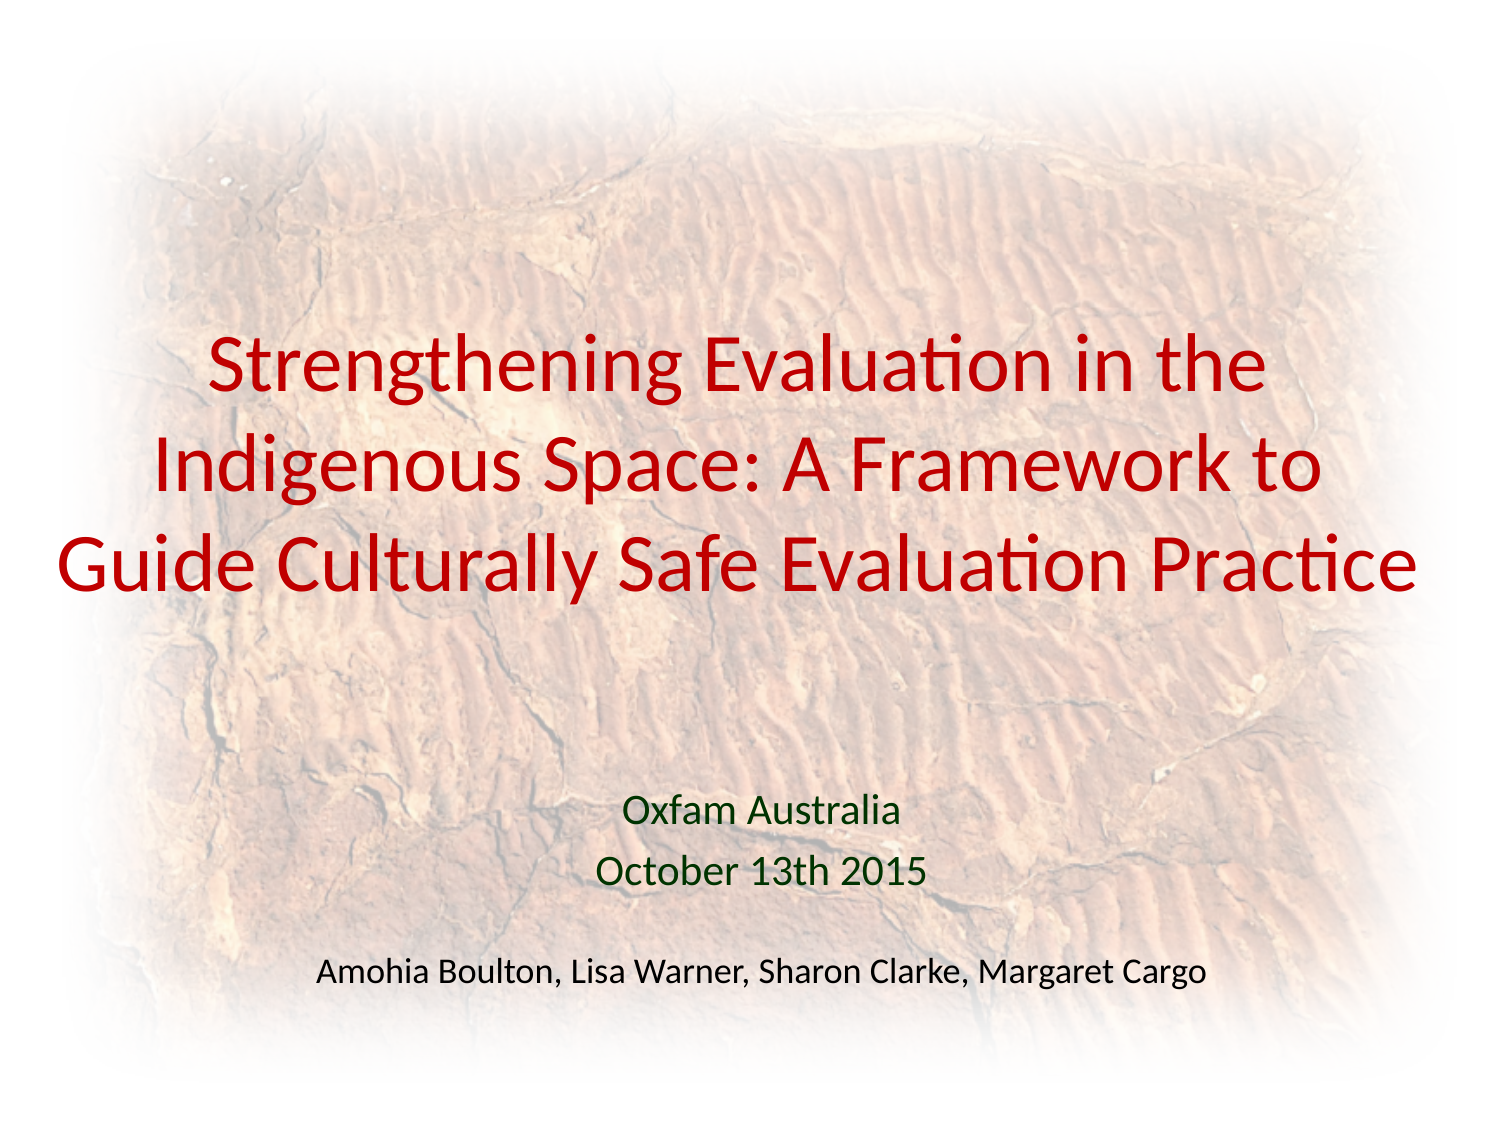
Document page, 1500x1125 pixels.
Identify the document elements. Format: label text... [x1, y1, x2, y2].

title Strengthening Evaluation in the Indigenous Space: A Framework to Guide Culturally Safe Evaluation Practice [41, 267, 1436, 650]
subtitle Oxfam Australia October 13th 2015 Amohia Boulton, Lisa Warner, Sharon Clarke, Margaret Cargo [218, 704, 1306, 999]
